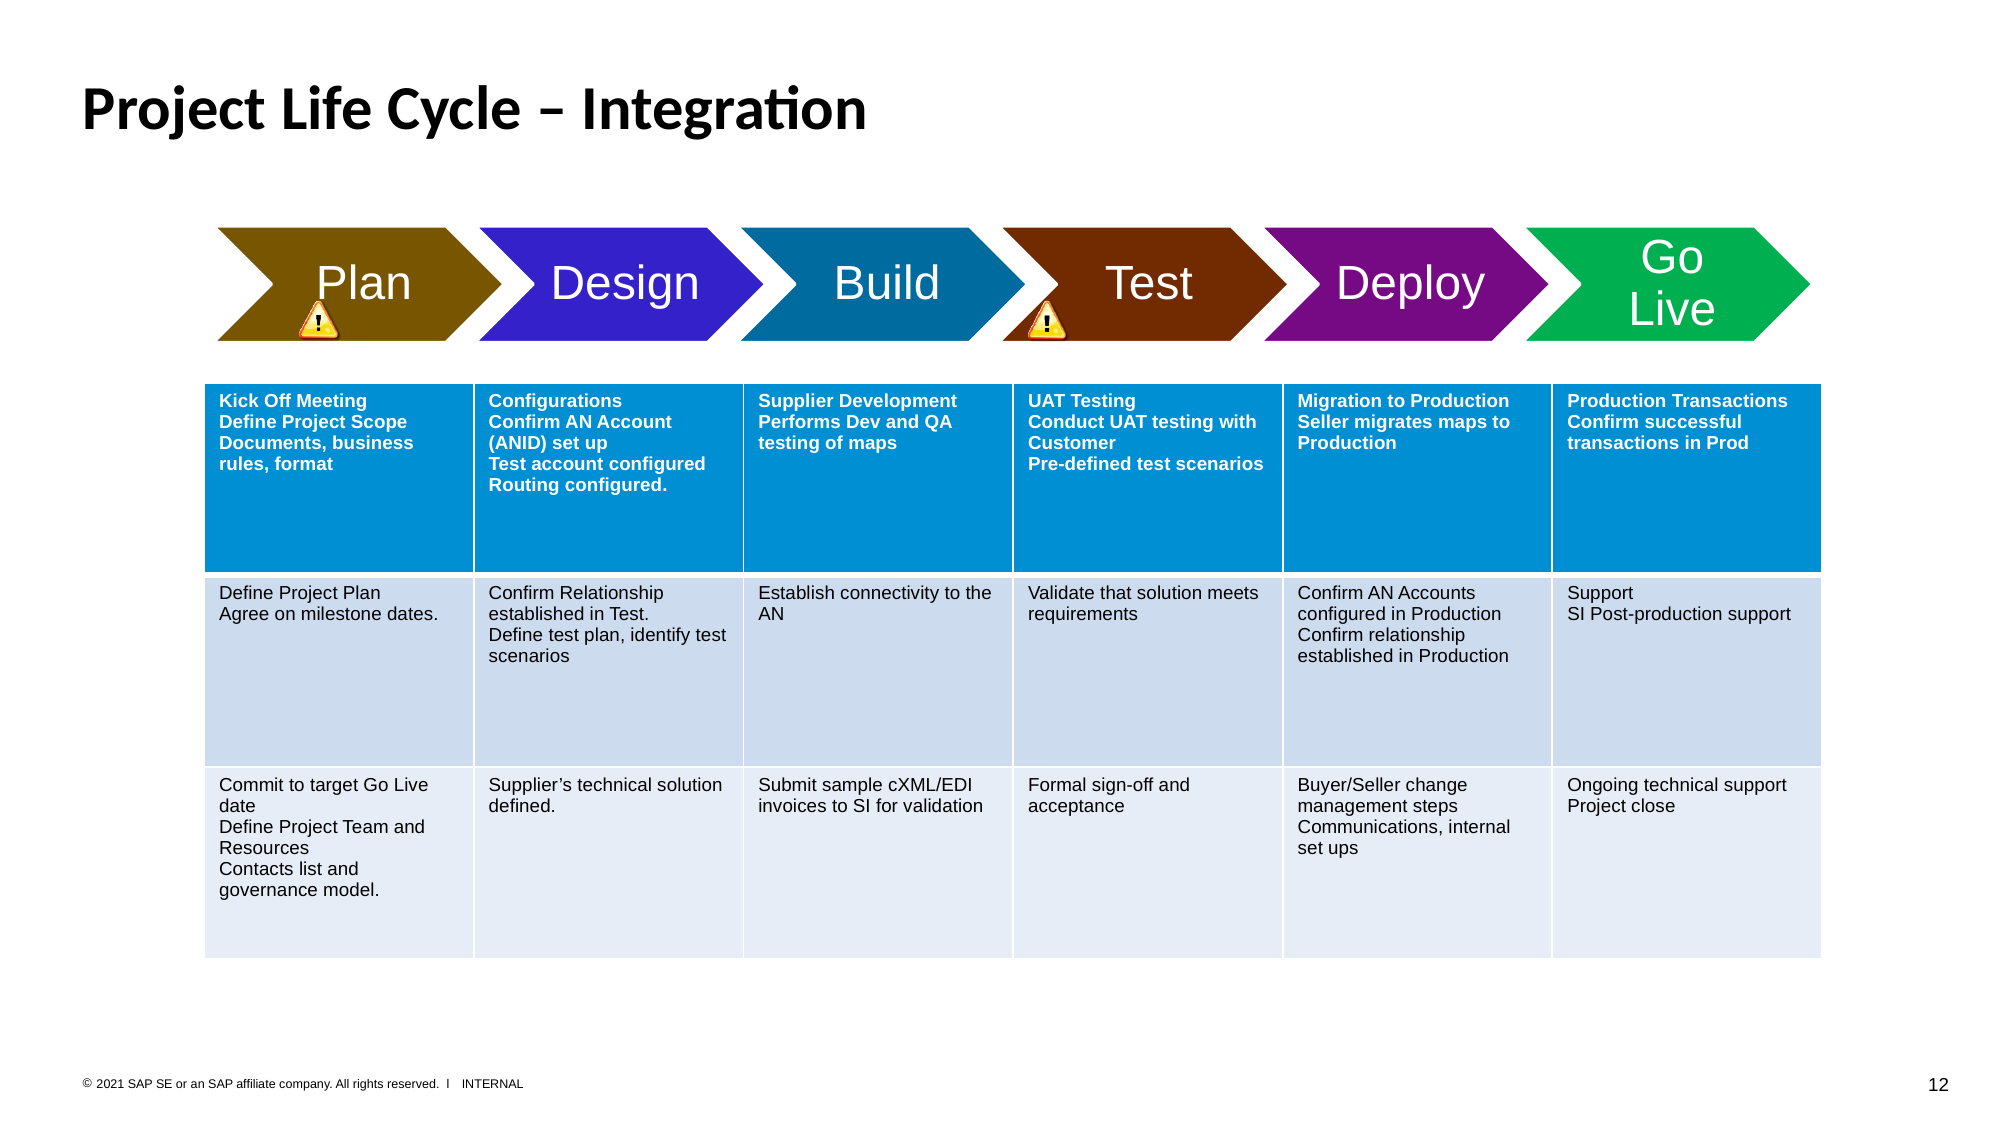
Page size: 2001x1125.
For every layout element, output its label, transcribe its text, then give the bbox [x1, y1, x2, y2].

table_cell Ongoing technical support Project close [1553, 768, 1821, 958]
table_cell Formal sign-off and acceptance [1014, 768, 1282, 958]
table_header Configurations Confirm AN Account (ANID) set up Test account configured Routing configured. [475, 387, 743, 572]
table_cell Supplier’s technical solution defined. [475, 768, 743, 958]
table_header Production Transactions Confirm successful transactions in Prod [1553, 385, 1821, 572]
table_cell Confirm AN Accounts configured in Production Confirm relationship established in Production [1284, 578, 1551, 766]
table_header UAT Testing Conduct UAT testing with Customer Pre-defined test scenarios [1014, 387, 1282, 572]
table_header Migration to Production Seller migrates maps to Production [1284, 387, 1551, 572]
picture [1024, 298, 1070, 345]
table_cell Define Project Plan Agree on milestone dates. [205, 578, 473, 766]
table_header Kick Off Meeting Define Project Scope Documents, business rules, format [205, 384, 473, 572]
table_cell Commit to target Go Live date Define Project Team and Resources Contacts list and governance model. [205, 768, 473, 958]
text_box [212, 193, 1814, 375]
table_cell Validate that solution meets requirements [1014, 578, 1282, 766]
table_cell Submit sample cXML/EDI invoices to SI for validation [744, 768, 1012, 958]
table_cell Confirm Relationship established in Test. Define test plan, identify test scenarios [475, 578, 743, 766]
table_cell Establish connectivity to the AN [744, 578, 1012, 766]
picture [295, 298, 342, 345]
table_cell Buyer/Seller change management steps Communications, internal set ups [1284, 768, 1551, 958]
table_cell Support SI Post-production support [1553, 578, 1821, 766]
table_header Supplier Development Performs Dev and QA testing of maps [744, 387, 1012, 572]
title Project Life Cycle – Integration [82, 67, 1918, 143]
